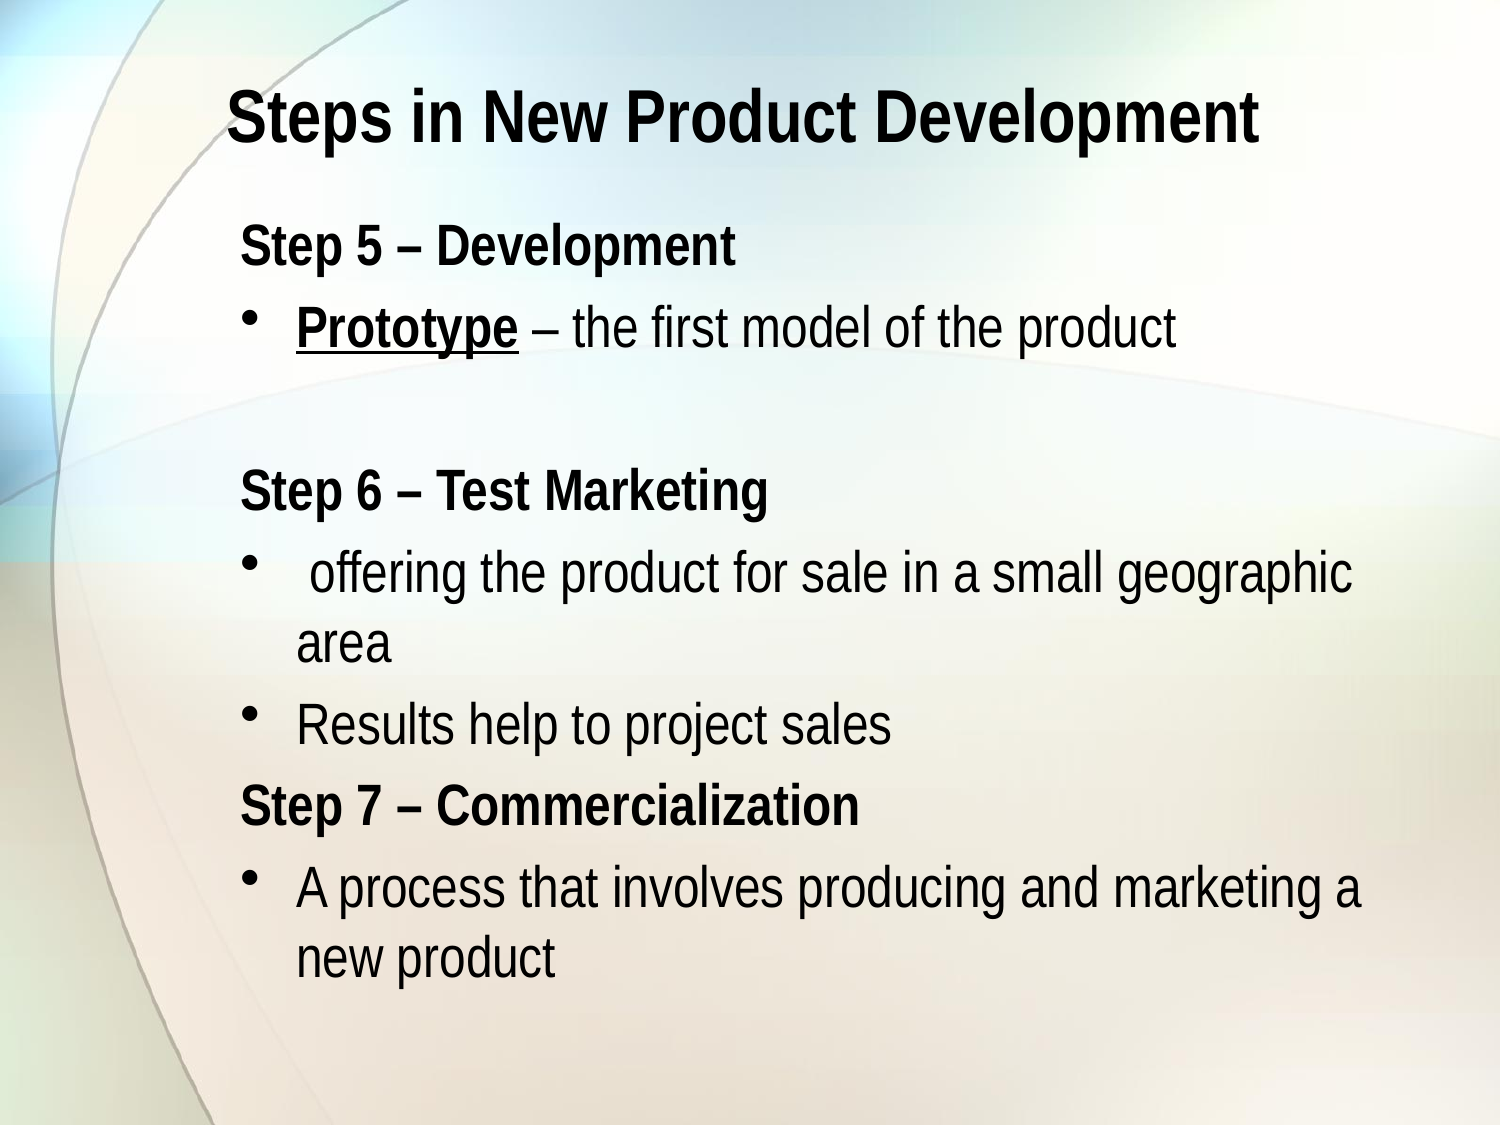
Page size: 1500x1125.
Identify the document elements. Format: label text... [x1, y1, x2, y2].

picture [0, 0, 1500, 1125]
title Steps in New Product Development [24, 49, 1463, 176]
list Step 5 – Development Prototype – the first model of the product Step 6 – Test Marketing offering the product for sale in a small geographic area Results help to project sales Step 7 – Commercialization A process that involves producing and marketing a new product [224, 199, 1463, 1013]
